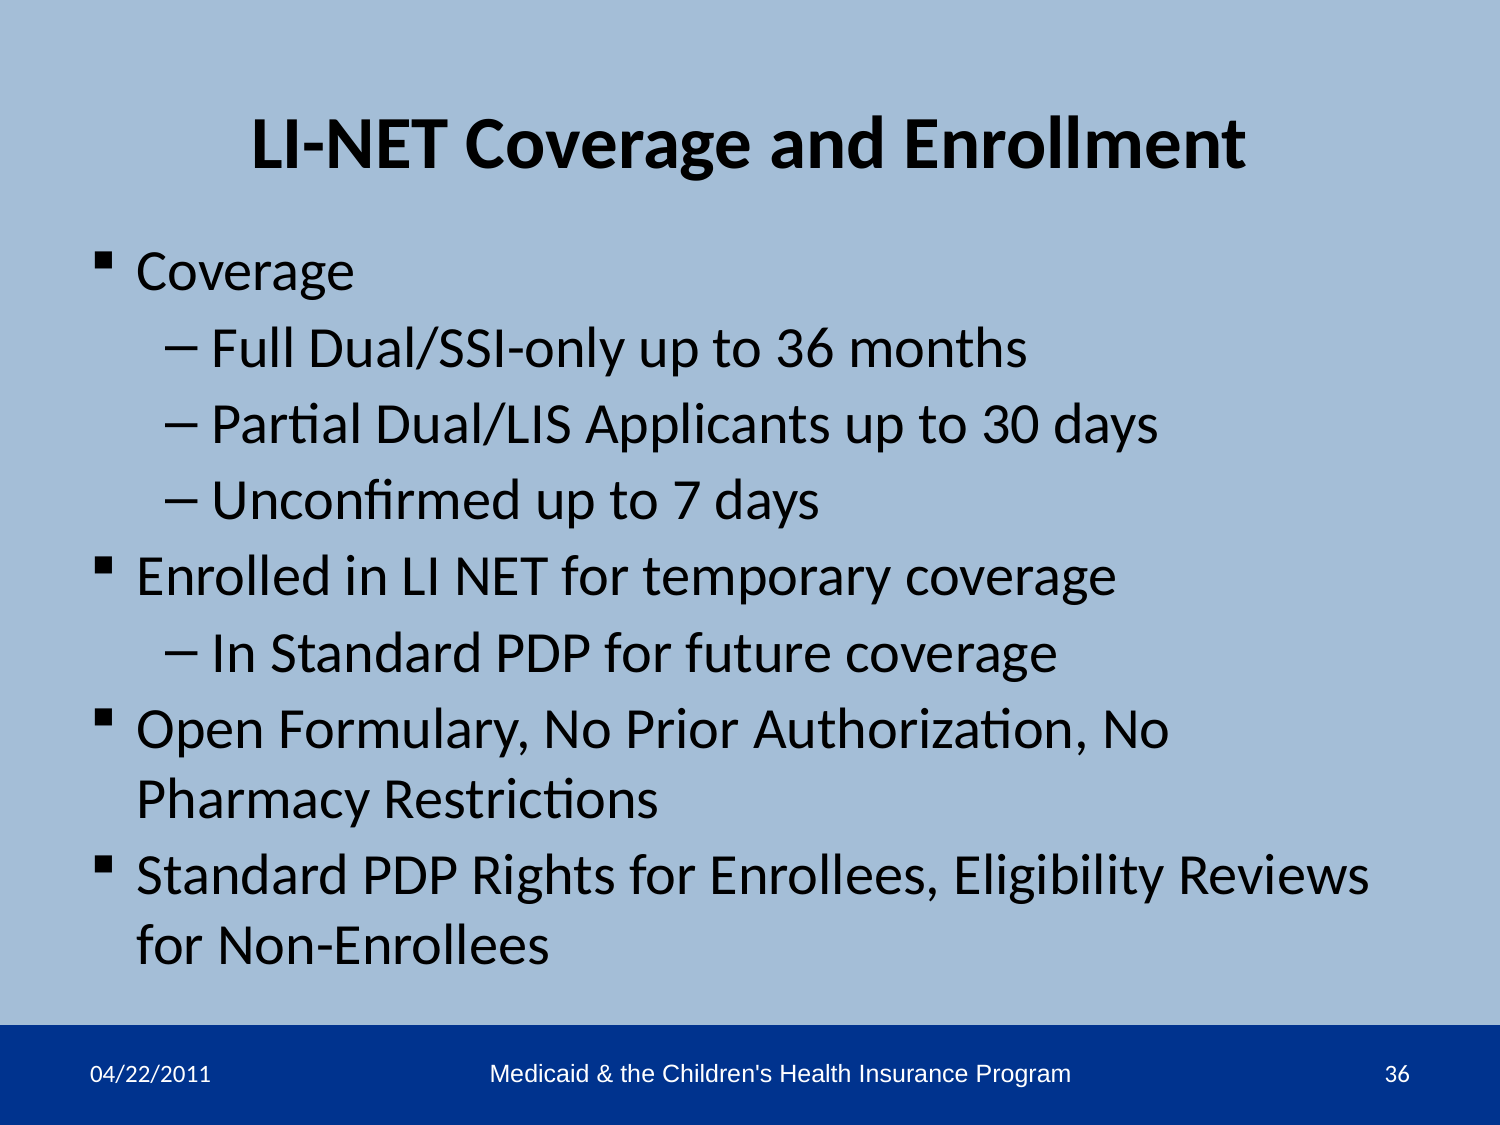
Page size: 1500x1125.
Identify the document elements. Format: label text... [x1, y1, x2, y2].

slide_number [75, 1042, 287, 1103]
list Coverage Full Dual/SSI-only up to 36 months Partial Dual/LIS Applicants up to 30 days Unconfirmed up to 7 days Enrolled in LI NET for temporary coverage In Standard PDP for future coverage Open Formulary, No Prior Authorization, No Pharmacy Restrictions Standard PDP Rights for Enrollees, Eligibility Reviews for Non-Enrollees [74, 224, 1426, 1006]
title LI-NET Coverage and Enrollment [74, 44, 1426, 224]
footer Medicaid & the Children's Health Insurance Program [287, 1042, 1275, 1103]
slide_number 36 [1275, 1042, 1425, 1103]
